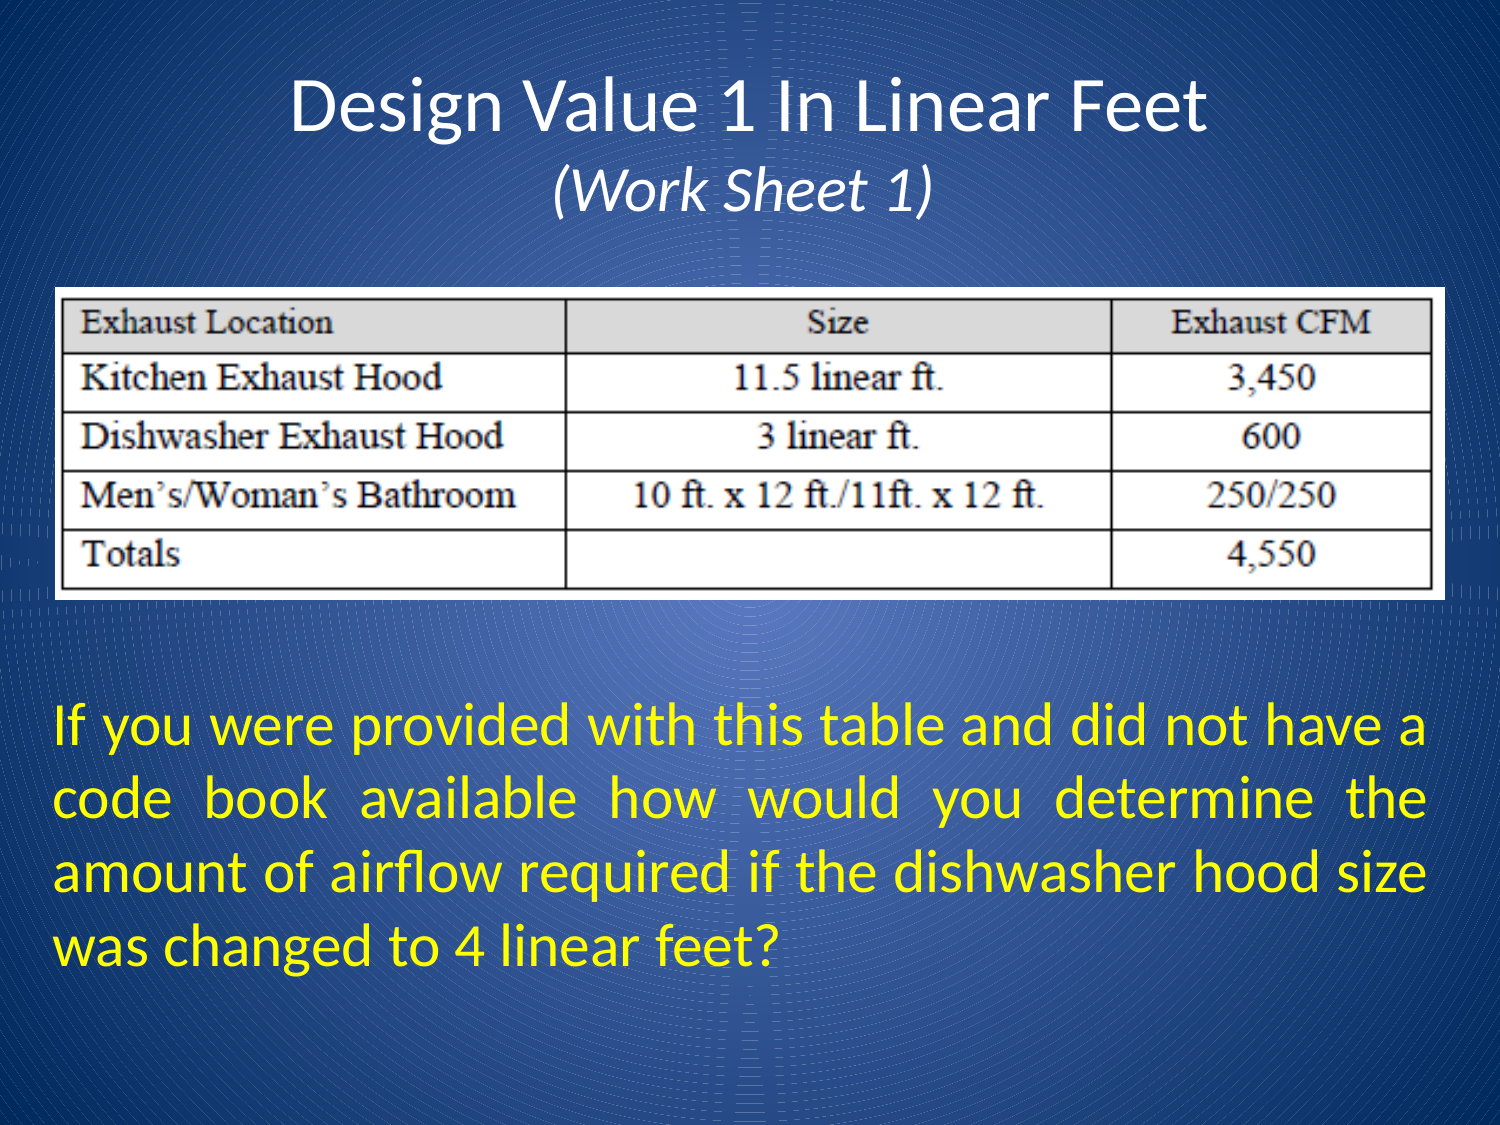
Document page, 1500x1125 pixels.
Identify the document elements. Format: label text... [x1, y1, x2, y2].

picture [55, 287, 1445, 601]
text_box If you were provided with this table and did not have a code book available how would you determine the amount of airflow required if the dishwasher hood size was changed to 4 linear feet? [37, 674, 1445, 988]
title Design Value 1 In Linear Feet (Work Sheet 1) [75, 45, 1425, 233]
